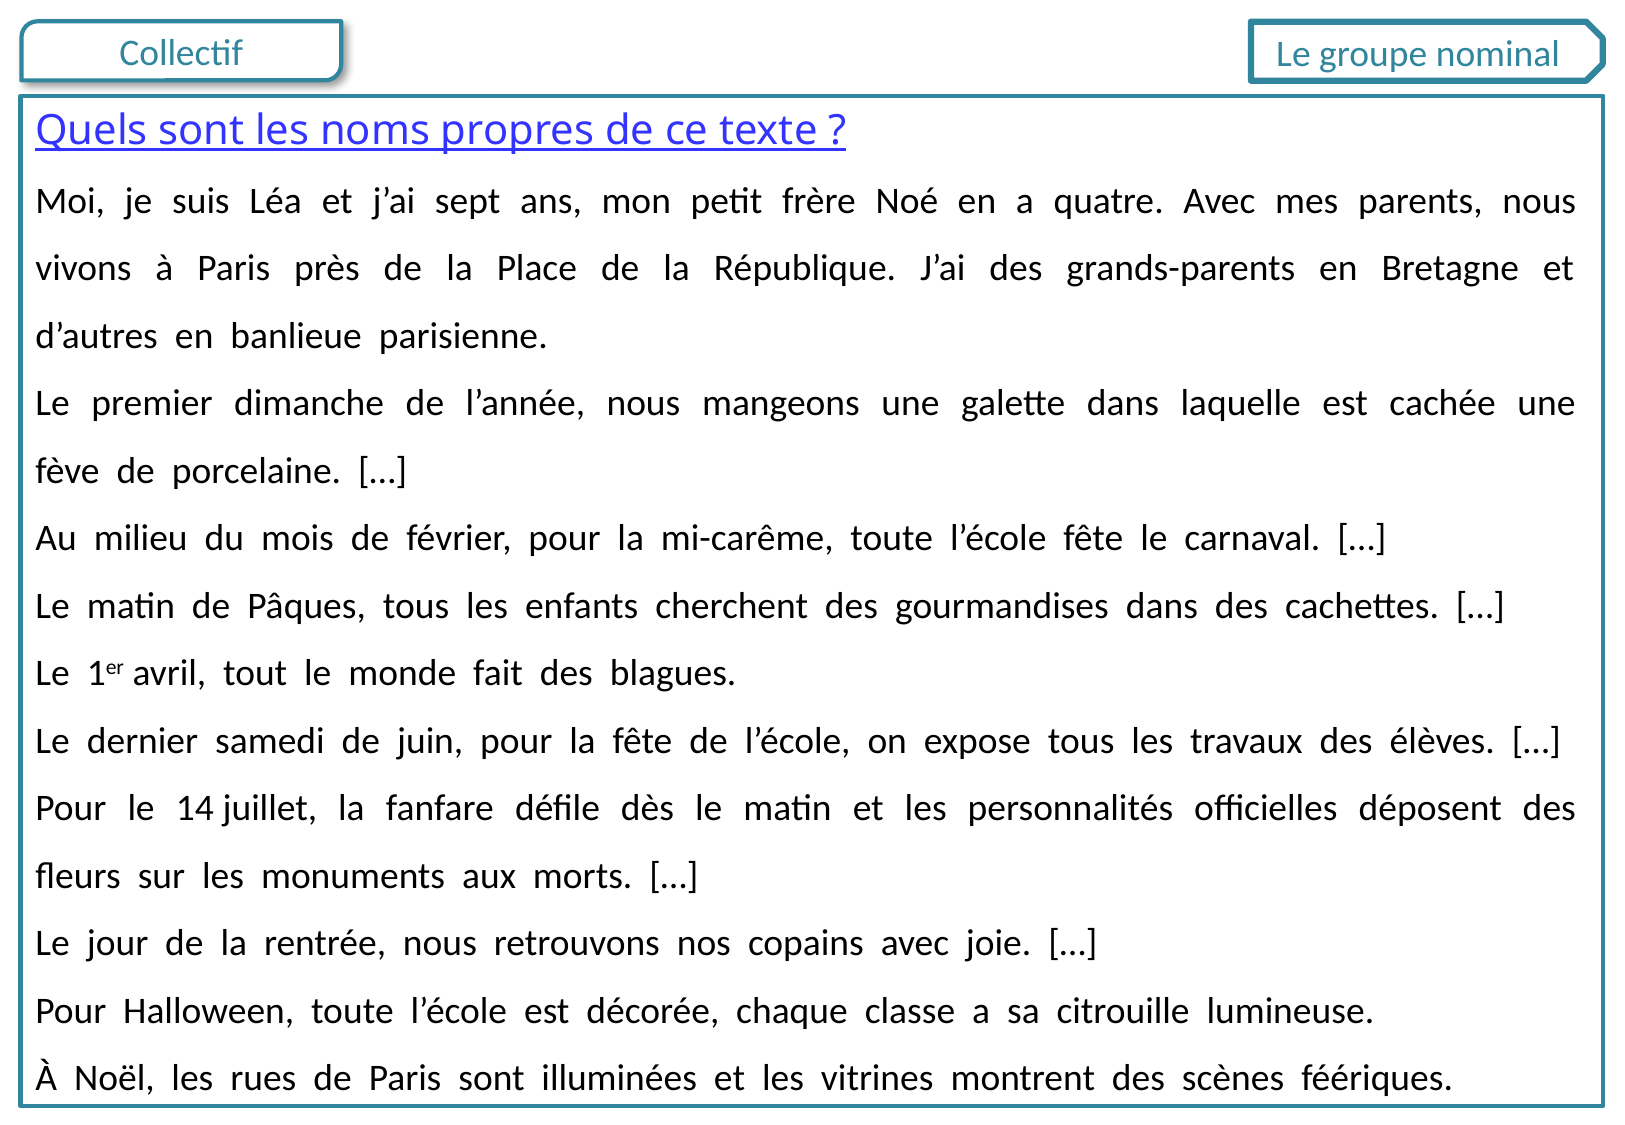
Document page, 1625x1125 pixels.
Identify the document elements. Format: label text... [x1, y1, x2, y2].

list Quels sont les noms propres de ce texte ? Moi, je suis Léa et j’ai sept ans, mon petit frère Noé en a quatre. Avec mes parents, nous vivons à Paris près de la Place de la République. J’ai des grands-parents en Bretagne et d’autres en banlieue parisienne. Le premier dimanche de l’année, nous mangeons une galette dans laquelle est cachée une fève de porcelaine. […] Au milieu du mois de février, pour la mi-carême, toute l’école fête le carnaval. […] Le matin de Pâques, tous les enfants cherchent des gourmandises dans des cachettes. […] Le 1er avril, tout le monde fait des blagues. Le dernier samedi de juin, pour la fête de l’école, on expose tous les travaux des élèves. […] Pour le 14 juillet, la fanfare défile dès le matin et les personnalités officielles déposent des fleurs sur les monuments aux morts. […] Le jour de la rentrée, nous retrouvons nos copains avec joie. […] Pour Halloween, toute l’école est décorée, chaque classe a sa citrouille lumineuse. À Noël, les rues de Paris sont illuminées et les vitrines montrent des scènes féériques. [18, 94, 1605, 1108]
list Le groupe nominal [1251, 21, 1585, 81]
